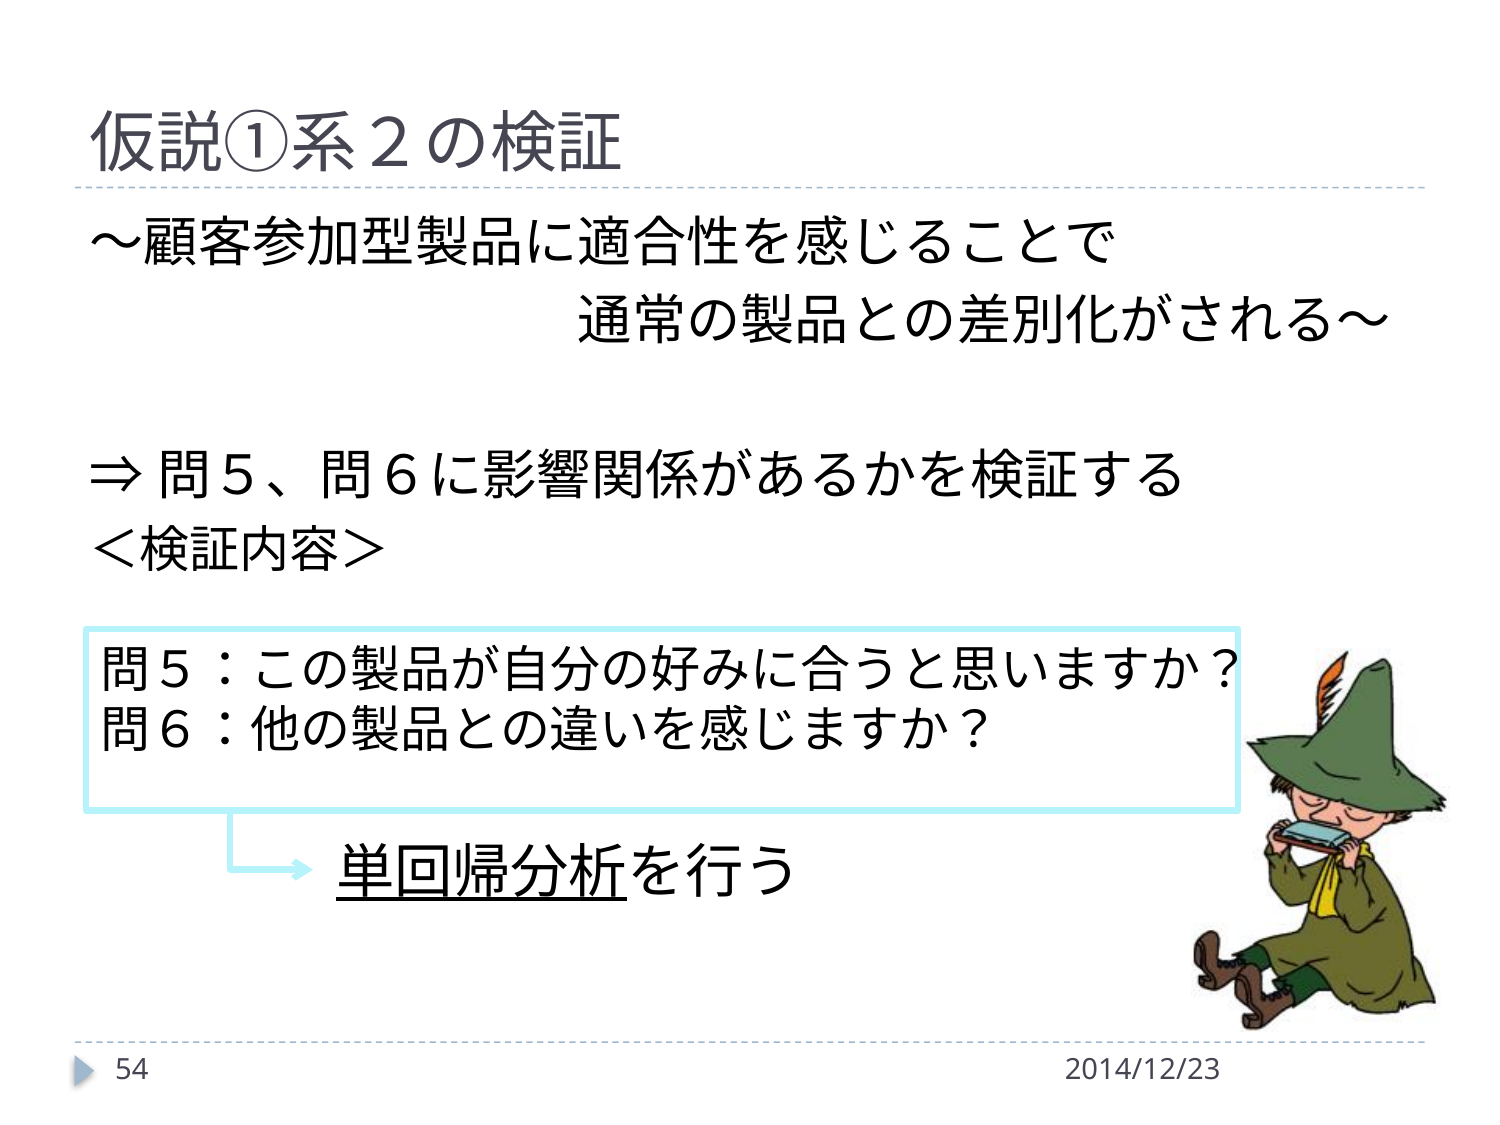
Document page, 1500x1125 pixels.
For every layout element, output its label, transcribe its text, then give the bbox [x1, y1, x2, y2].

text_box 単回帰分析を行う [321, 826, 817, 912]
title 仮説①系２の検証 [75, 24, 1425, 188]
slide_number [1050, 1042, 1426, 1103]
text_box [147, 810, 314, 870]
slide_number 54 [100, 1042, 426, 1103]
list ～顧客参加型製品に適合性を感じることで 通常の製品との差別化がされる～ ⇒問５、問６に影響関係があるかを検証する ＜検証内容＞ [75, 200, 1425, 1010]
text_box 問５：この製品が自分の好みに合うと思いますか？ 問６：他の製品との違いを感じますか？ [84, 627, 1240, 812]
picture [1190, 647, 1450, 1033]
